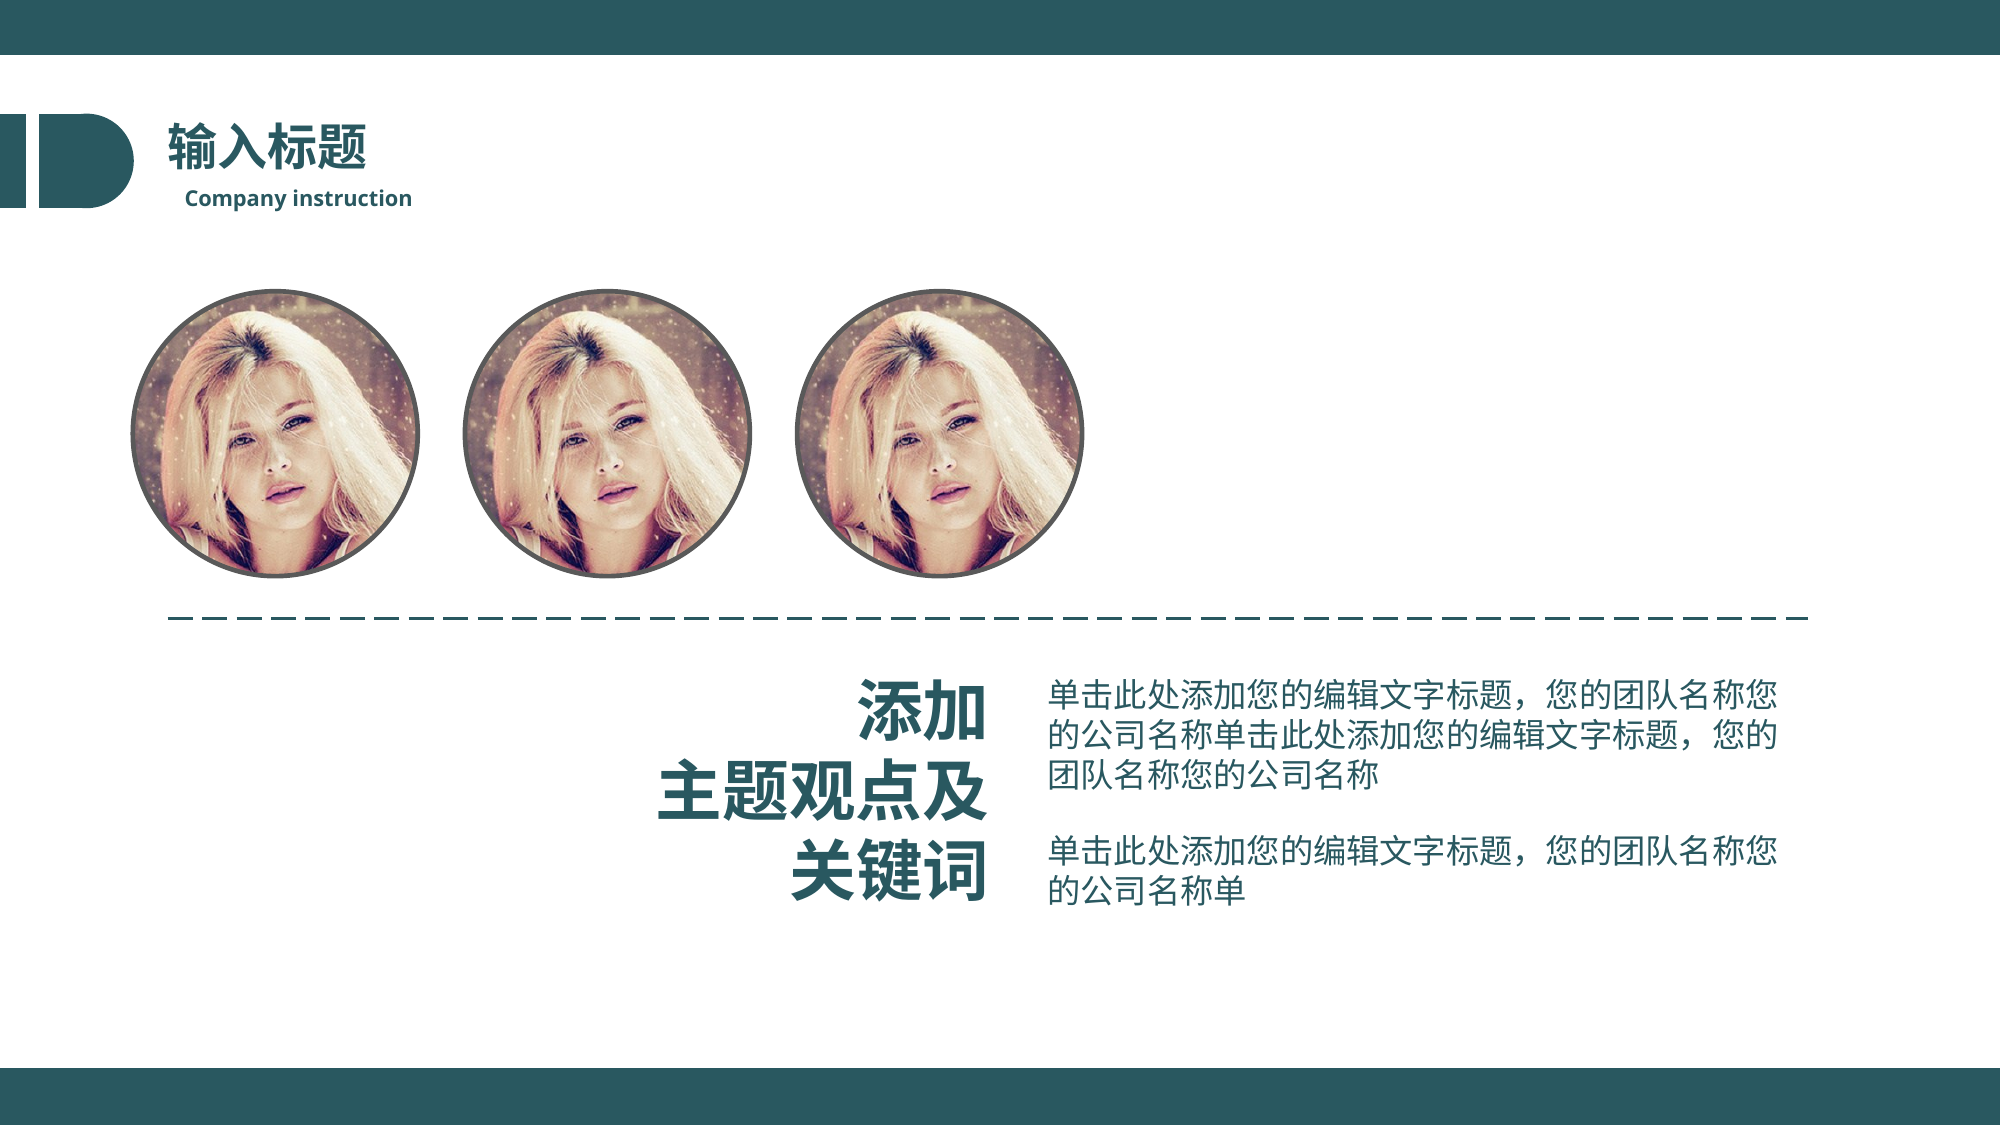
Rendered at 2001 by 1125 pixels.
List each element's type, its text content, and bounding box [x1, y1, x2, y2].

text_box 单击此处添加您的编辑文字标题，您的团队名称您的公司名称单 [1032, 822, 1808, 918]
picture [464, 291, 750, 577]
text_box 添加 主题观点及 关键词 [640, 661, 1005, 916]
text_box Company instruction [169, 177, 429, 218]
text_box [40, 114, 133, 208]
picture [132, 291, 418, 577]
text_box 单击此处添加您的编辑文字标题，您的团队名称您的公司名称单击此处添加您的编辑文字标题，您的团队名称您的公司名称 [1032, 666, 1808, 822]
text_box [0, 114, 26, 208]
picture [797, 291, 1083, 577]
text_box 输入标题 [153, 107, 383, 183]
